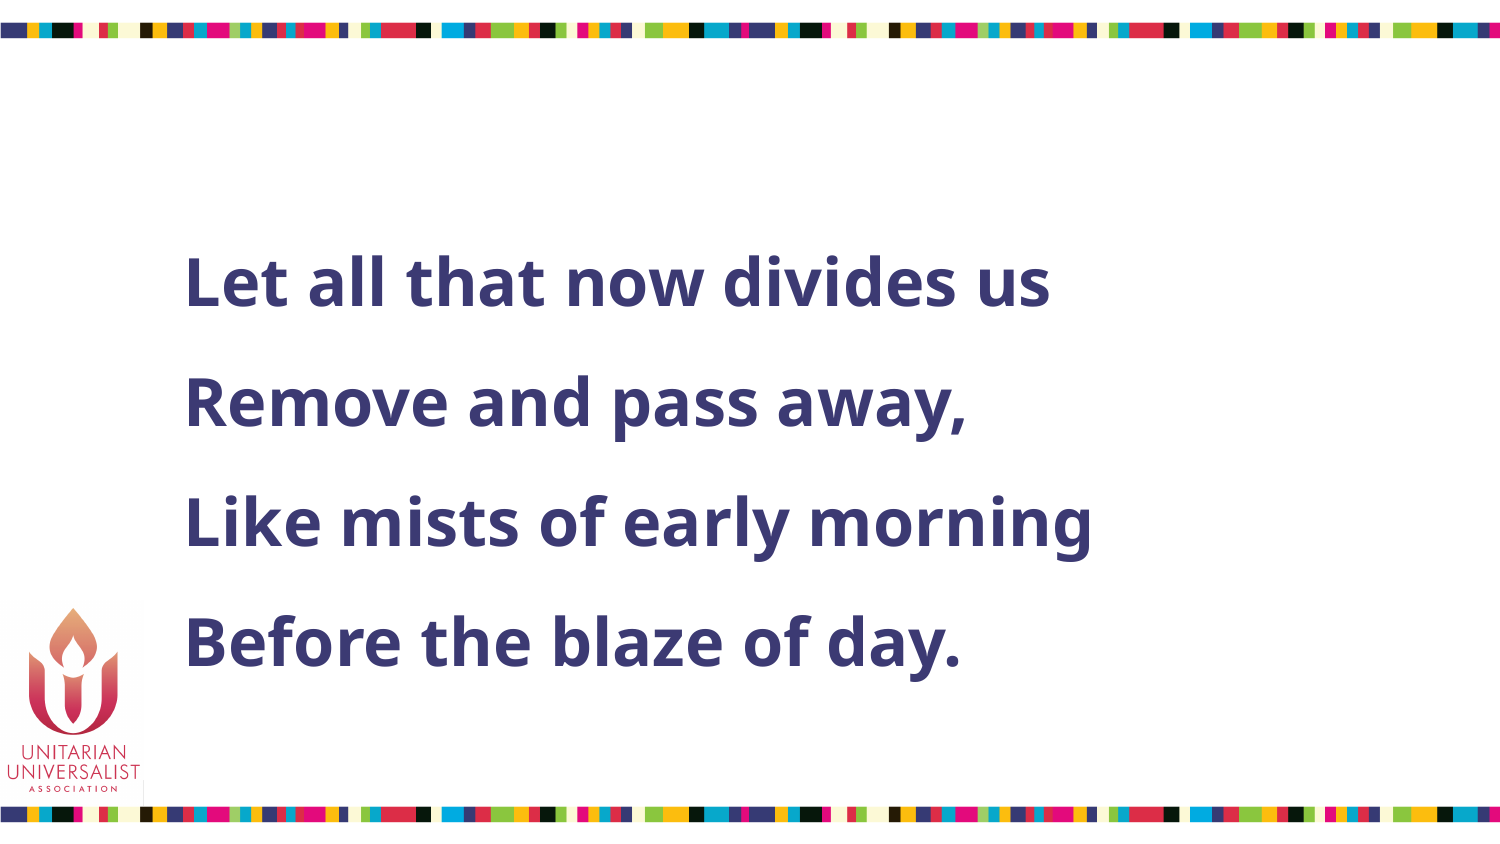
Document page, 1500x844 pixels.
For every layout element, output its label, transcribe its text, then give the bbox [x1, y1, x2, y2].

picture [0, 600, 1500, 824]
picture [0, 22, 1500, 40]
text_box Let all that now divides us Remove and pass away, Like mists of early morning Before the blaze of day. [168, 184, 1421, 695]
